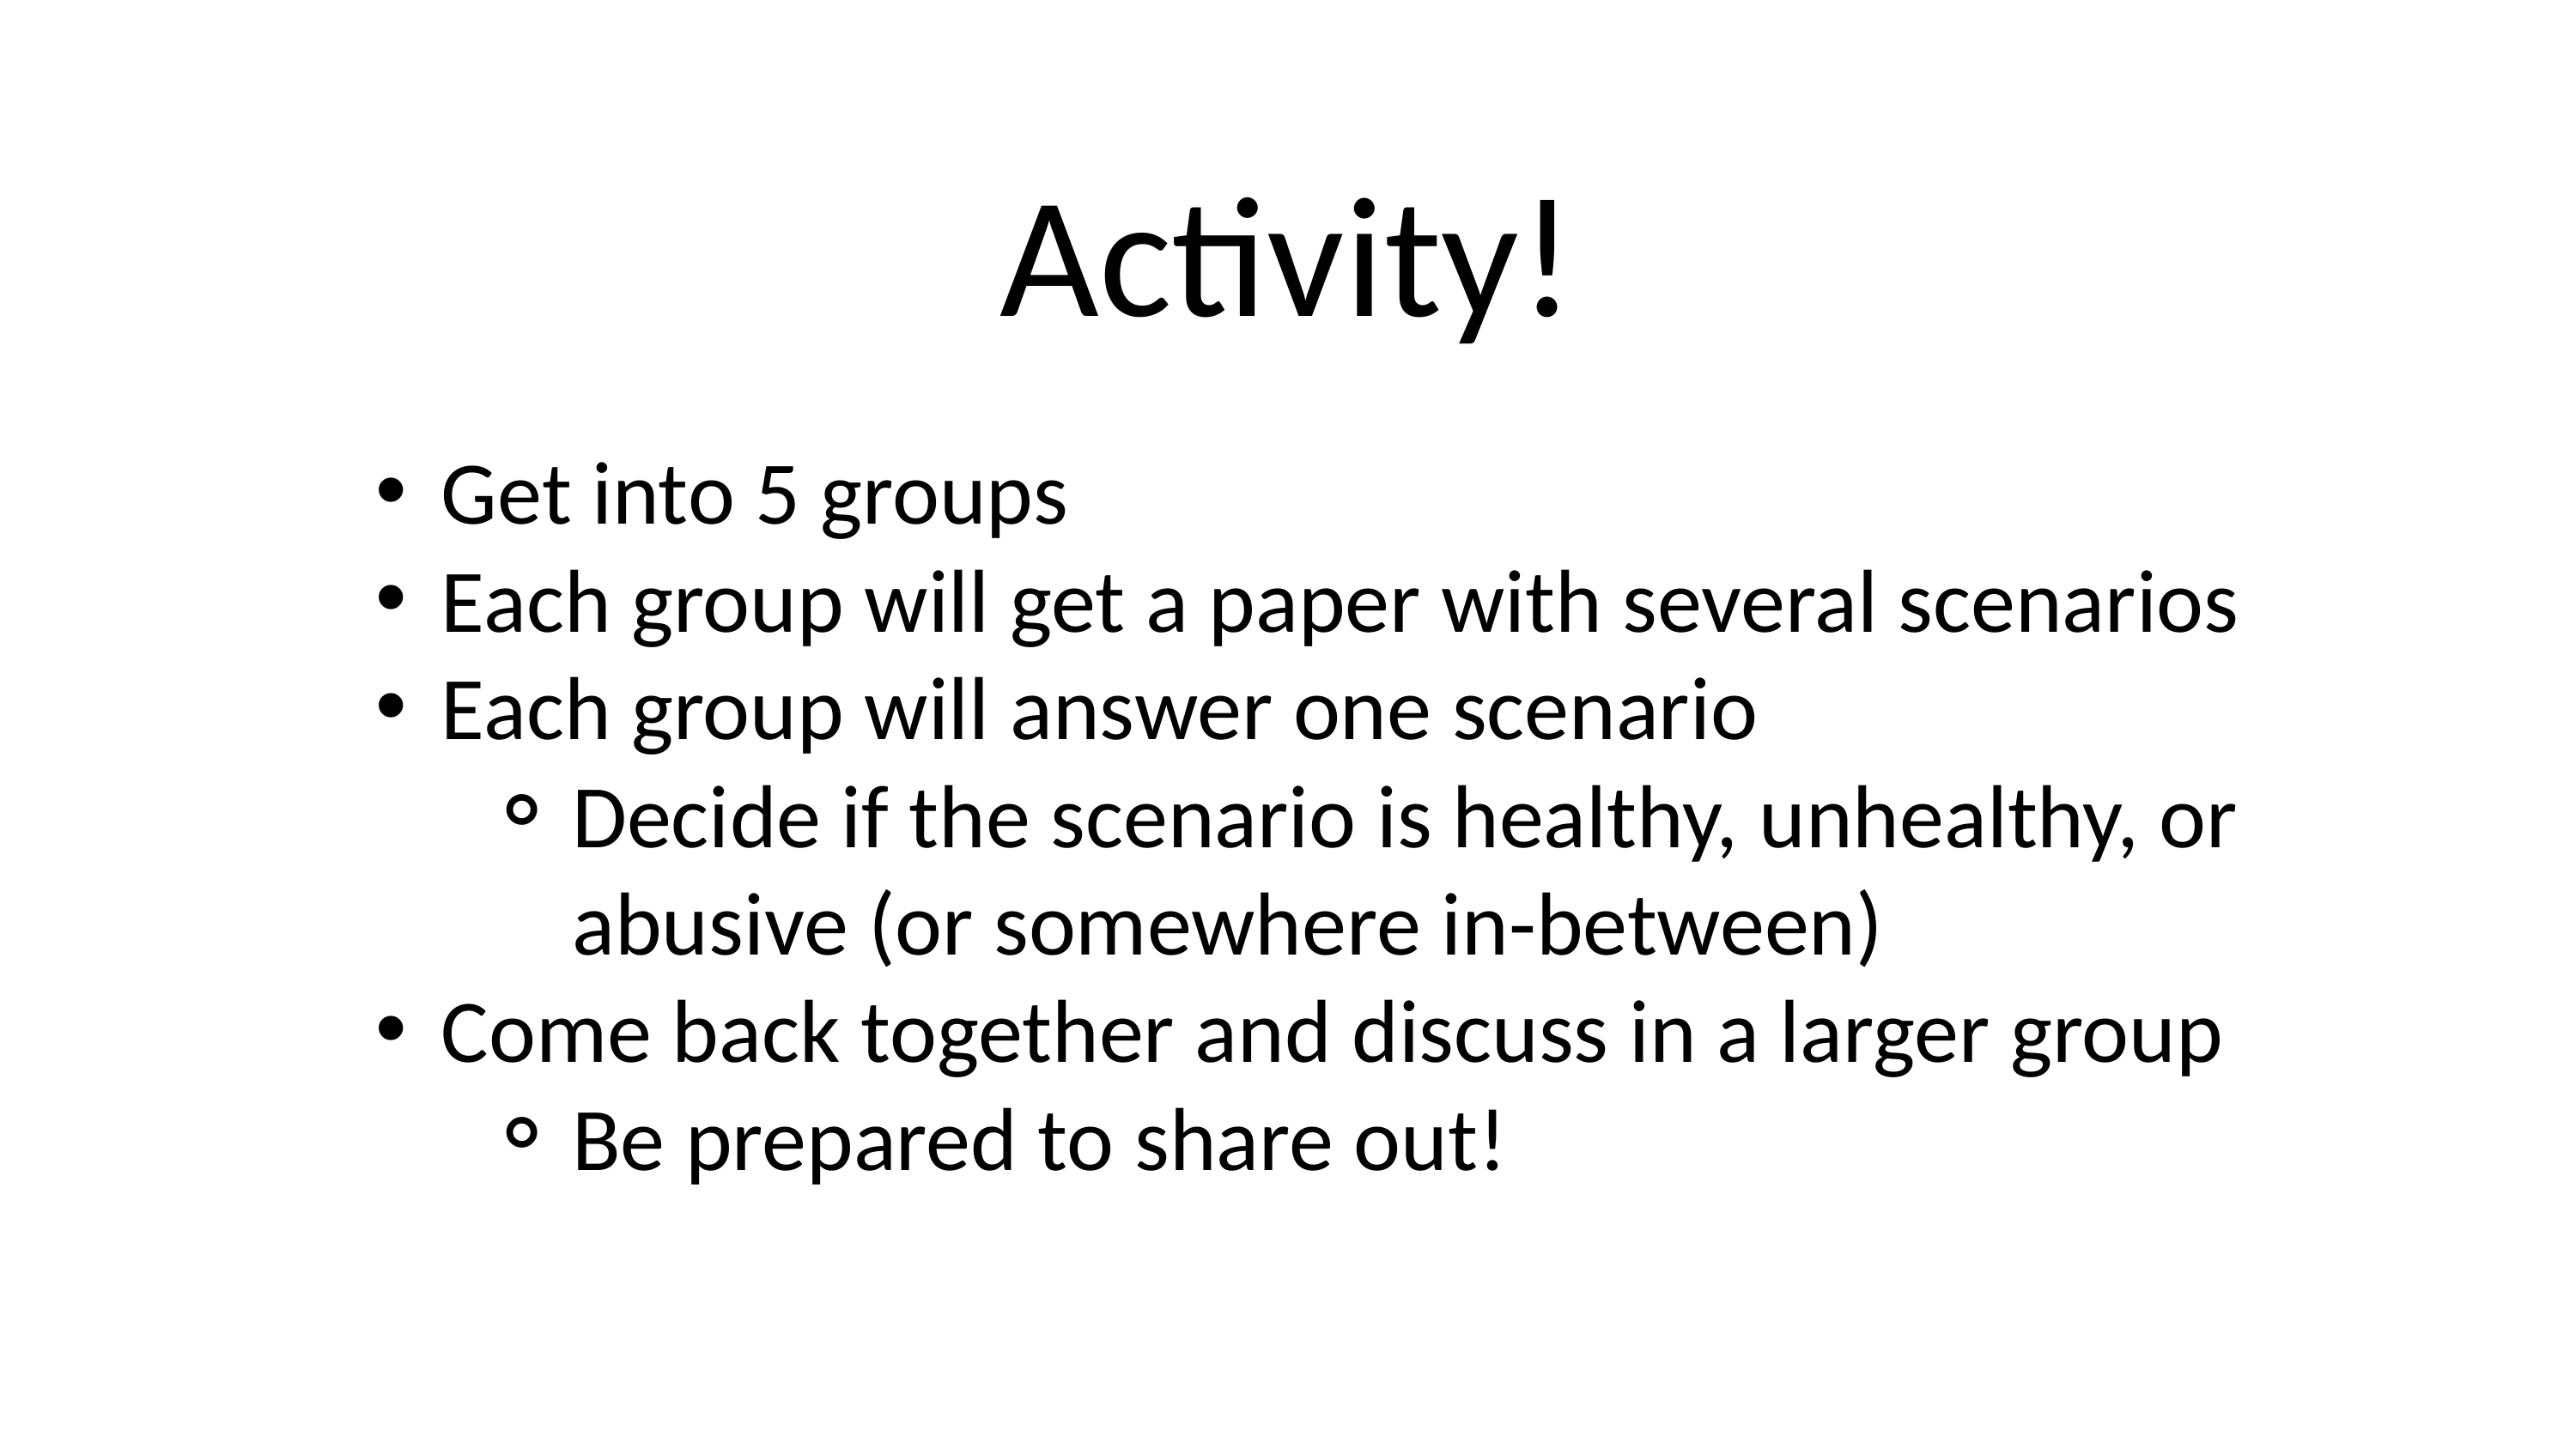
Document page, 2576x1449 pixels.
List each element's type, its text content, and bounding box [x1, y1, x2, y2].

text_box Get into 5 groups Each group will get a paper with several scenarios Each group will answer one scenario Decide if the scenario is healthy, unhealthy, or abusive (or somewhere in-between) Come back together and discuss in a larger group Be prepared to share out! [310, 434, 2266, 1188]
text_box Activity! [801, 144, 1775, 351]
